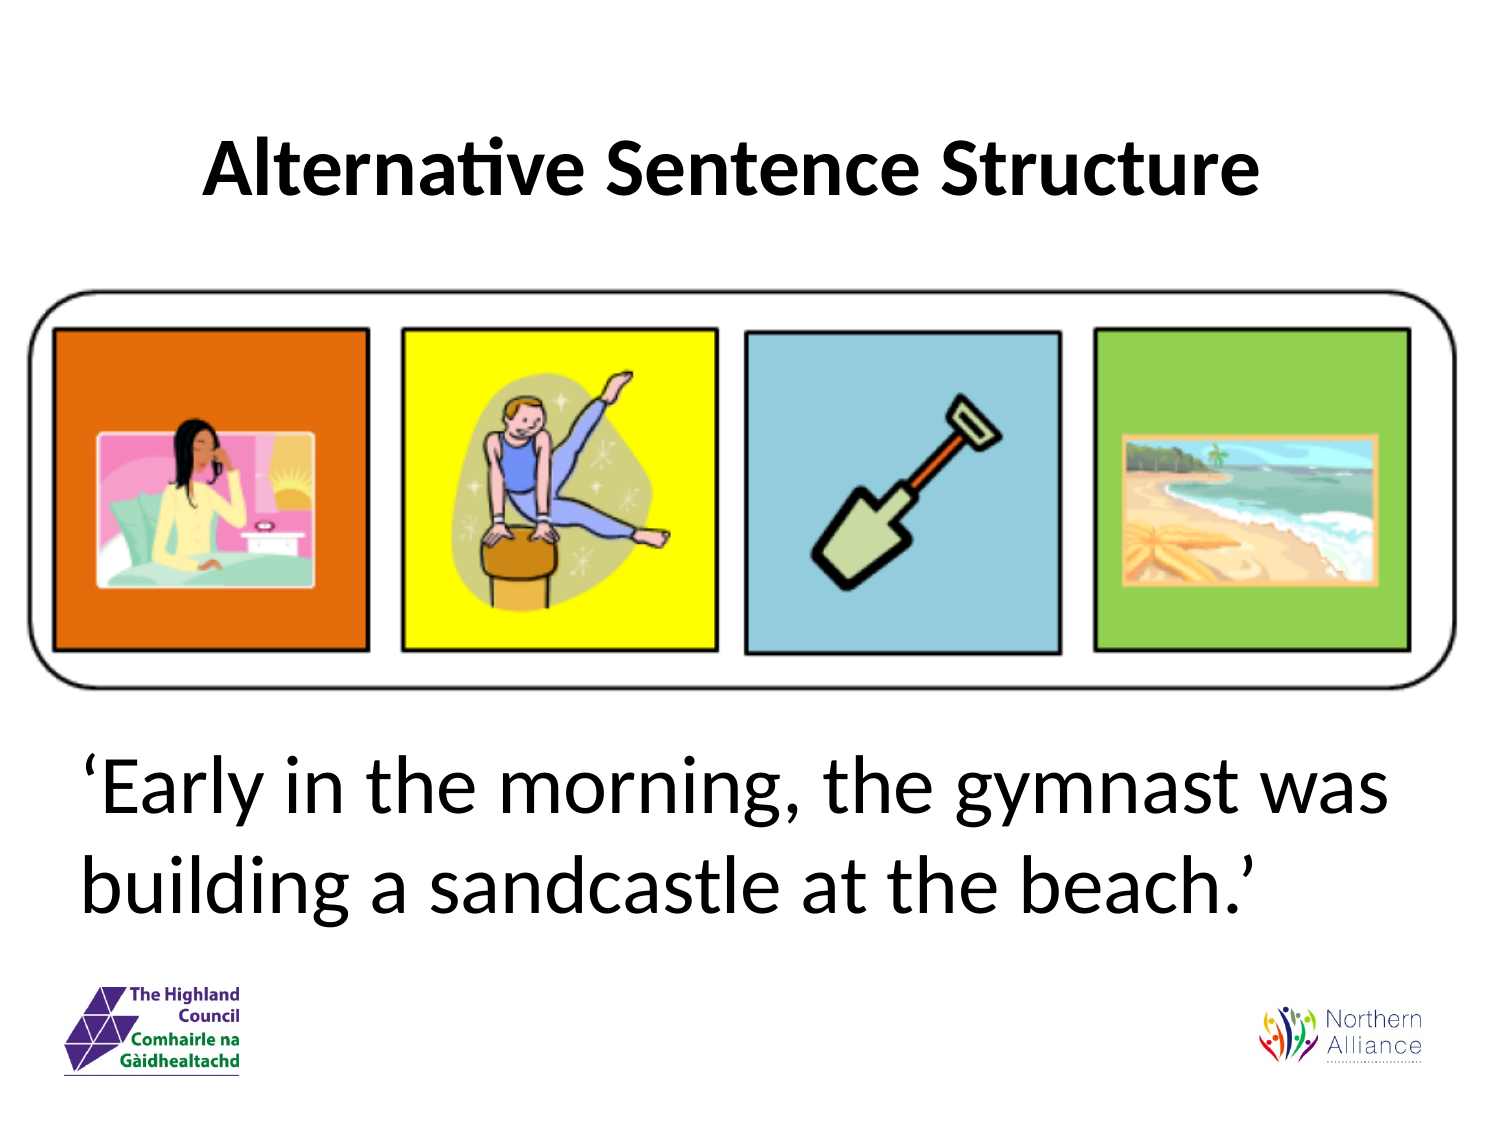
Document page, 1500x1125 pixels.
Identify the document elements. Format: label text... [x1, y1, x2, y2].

picture [22, 278, 1466, 712]
text_box Alternative Sentence Structure [17, 104, 1447, 220]
text_box ‘Early in the morning, the gymnast was building a sandcastle at the beach.’ [64, 723, 1424, 938]
picture [1245, 987, 1436, 1076]
picture [64, 987, 240, 1076]
